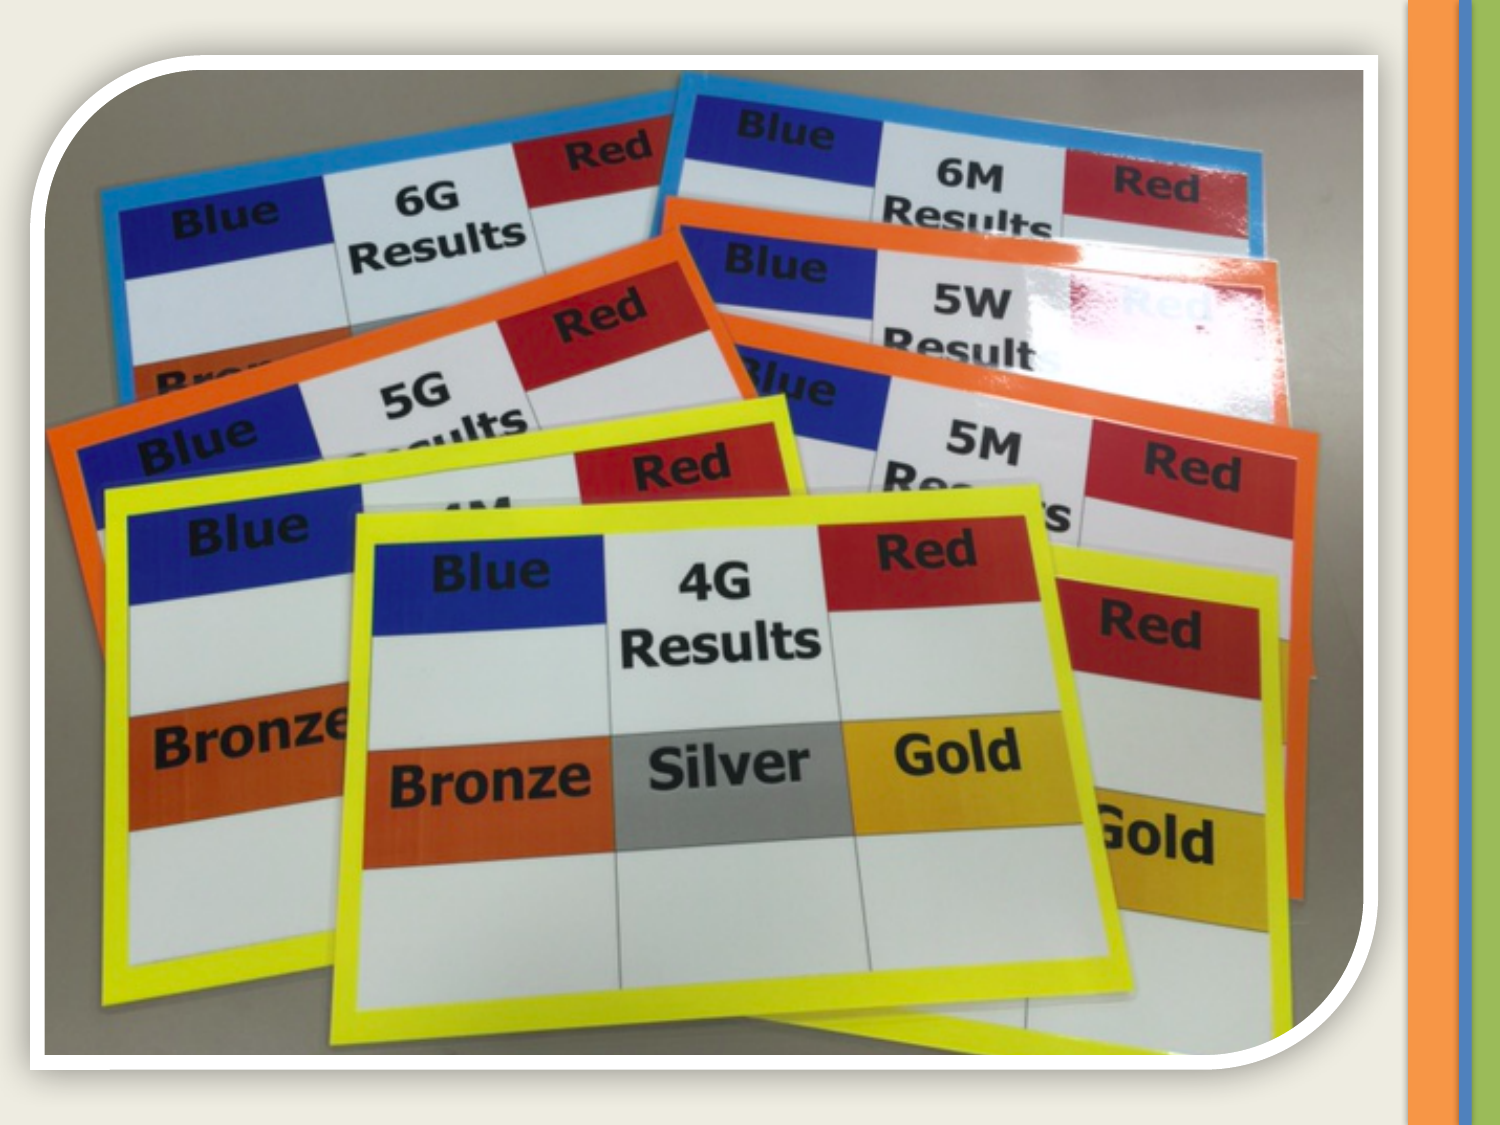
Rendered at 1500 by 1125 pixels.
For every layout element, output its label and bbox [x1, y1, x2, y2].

picture [37, 62, 1371, 1063]
